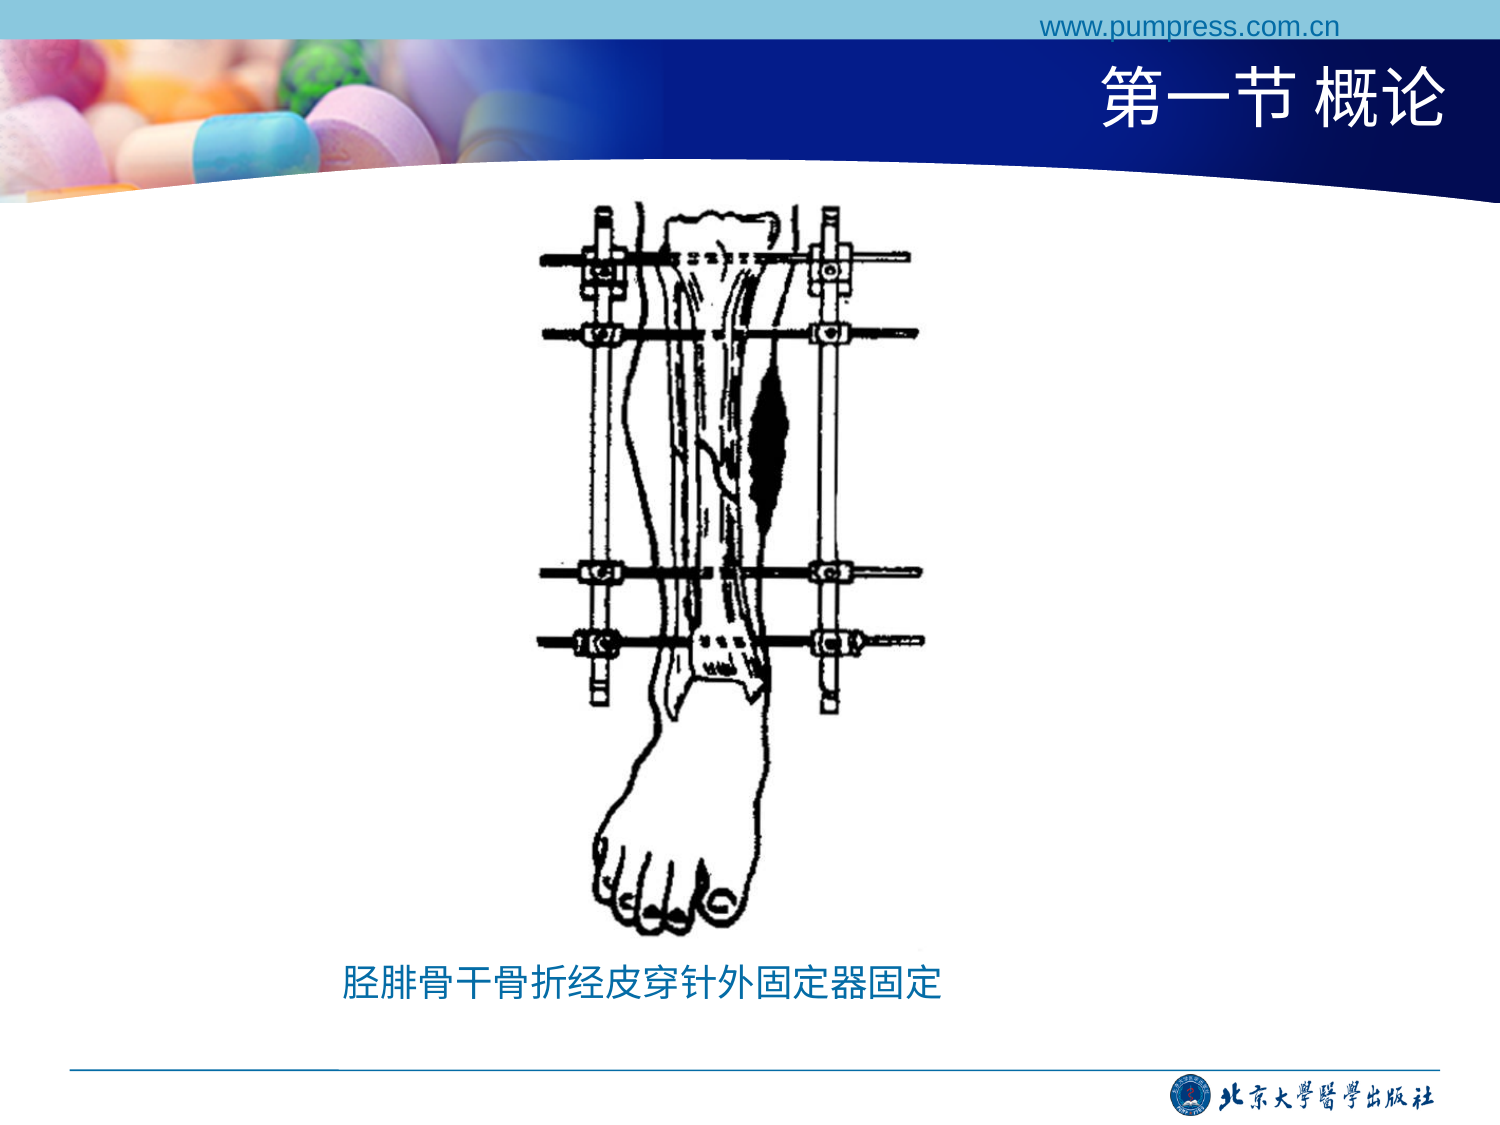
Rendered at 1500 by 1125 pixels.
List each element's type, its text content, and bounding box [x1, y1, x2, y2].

slide_number www.pumpress.com.cn [1025, 0, 1463, 38]
text_box 胫腓骨干骨折经皮穿针外固定器固定 [327, 951, 958, 1012]
picture [1170, 1074, 1436, 1118]
title 第一节 概论 [137, 49, 1463, 143]
picture [0, 40, 1500, 203]
picture [503, 195, 936, 952]
